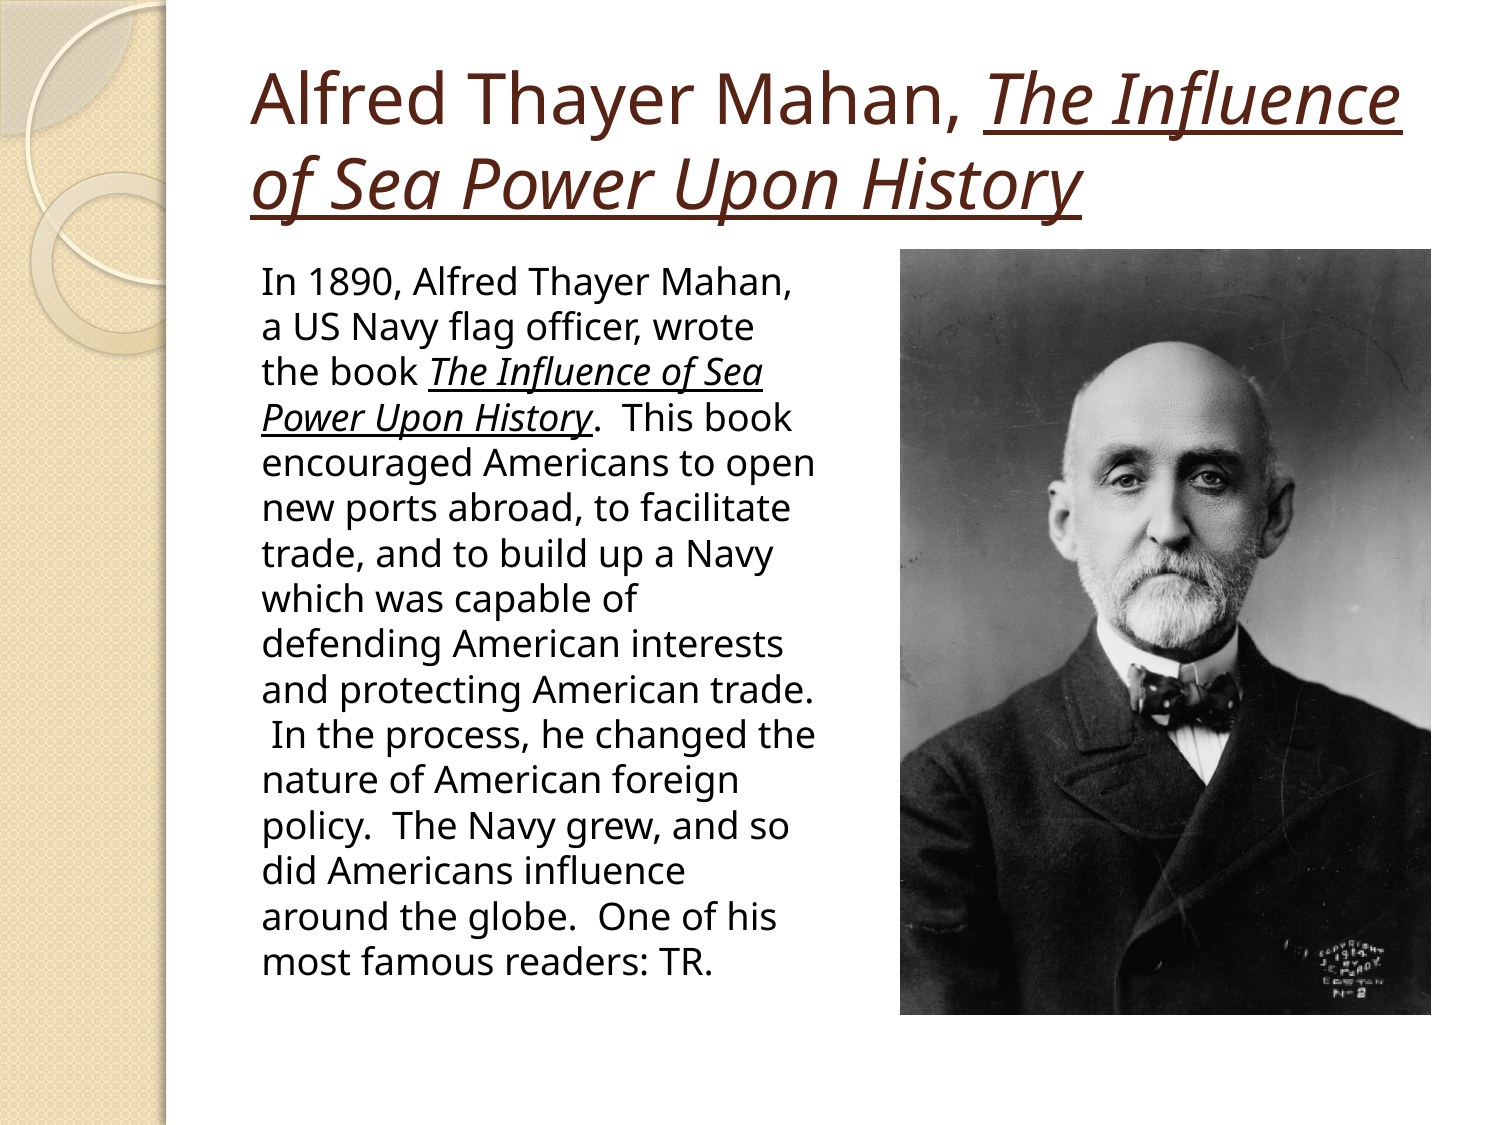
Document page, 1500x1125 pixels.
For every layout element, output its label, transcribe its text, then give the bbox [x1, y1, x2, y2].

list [900, 249, 1432, 1016]
title Alfred Thayer Mahan, The Influence of Sea Power Upon History [235, 45, 1466, 233]
list In 1890, Alfred Thayer Mahan, a US Navy flag officer, wrote the book The Influence of Sea Power Upon History. This book encouraged Americans to open new ports abroad, to facilitate trade, and to build up a Navy which was capable of defending American interests and protecting American trade. In the process, he changed the nature of American foreign policy. The Navy grew, and so did Americans influence around the globe. One of his most famous readers: TR. [235, 249, 836, 1015]
